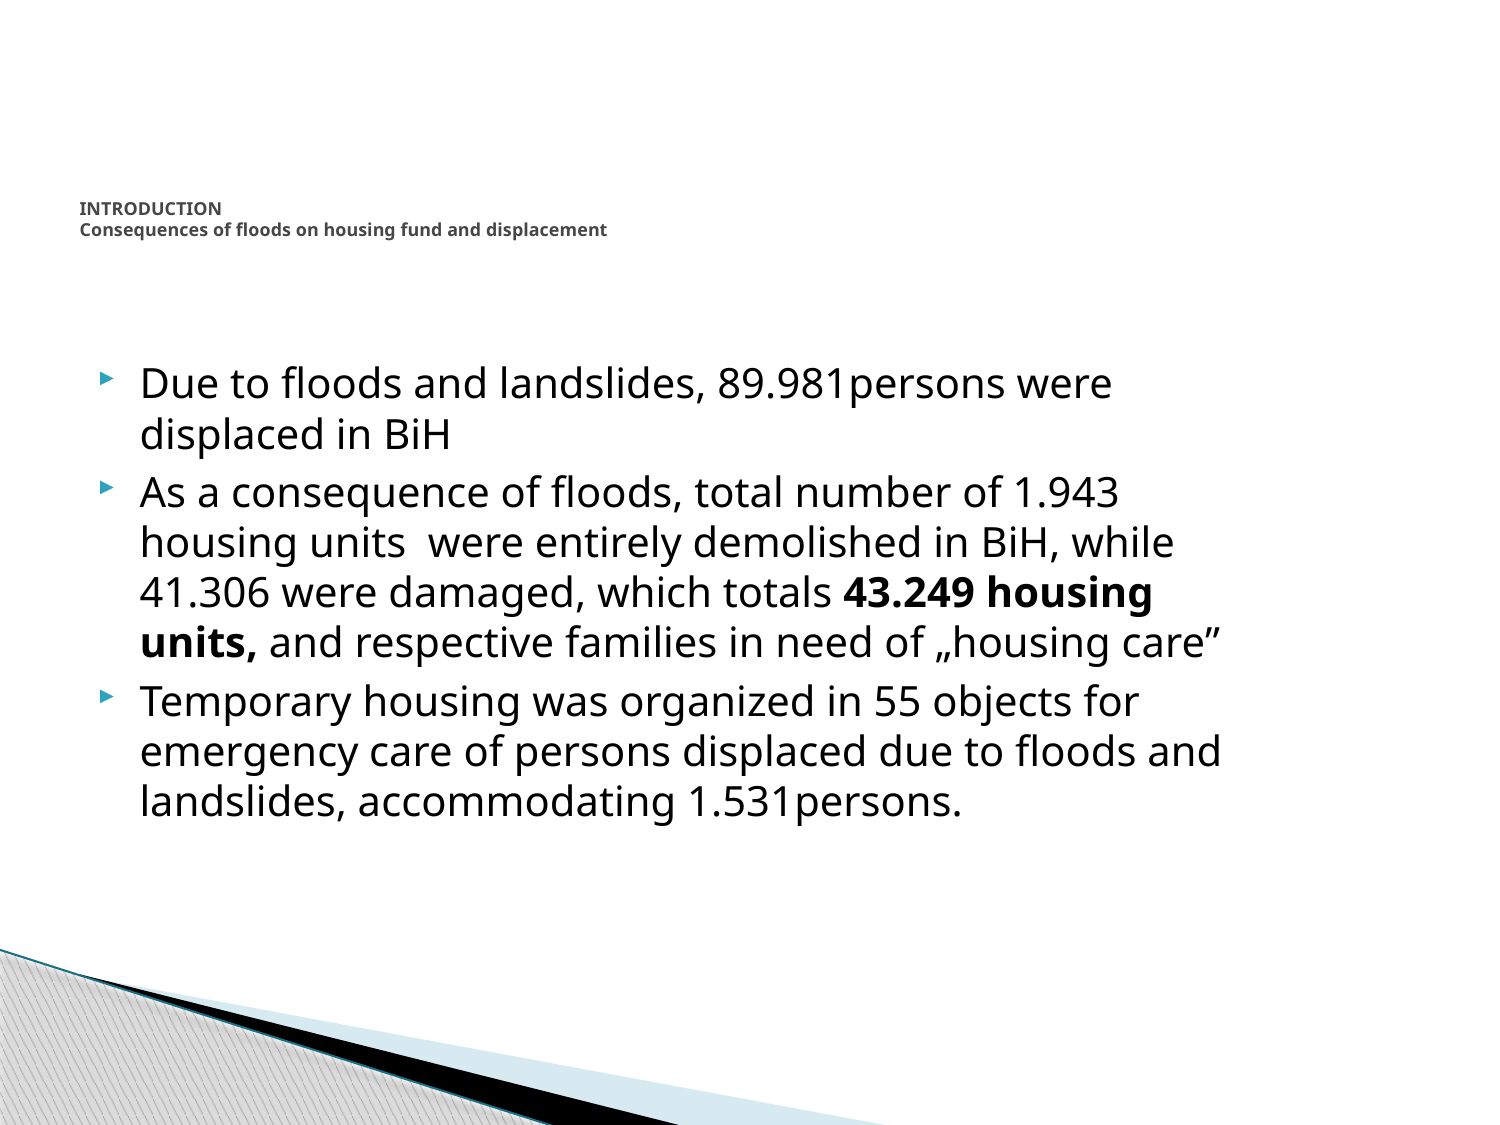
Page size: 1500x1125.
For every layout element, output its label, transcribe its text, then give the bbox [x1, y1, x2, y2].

title INTRODUCTION Consequences of floods on housing fund and displacement [64, 137, 1253, 325]
list Due to floods and landslides, 89.981persons were displaced in BiH As a consequence of floods, total number of 1.943 housing units were entirely demolished in BiH, while 41.306 were damaged, which totals 43.249 housing units, and respective families in need of „housing care” Temporary housing was organized in 55 objects for emergency care of persons displaced due to floods and landslides, accommodating 1.531persons. [64, 349, 1253, 1047]
